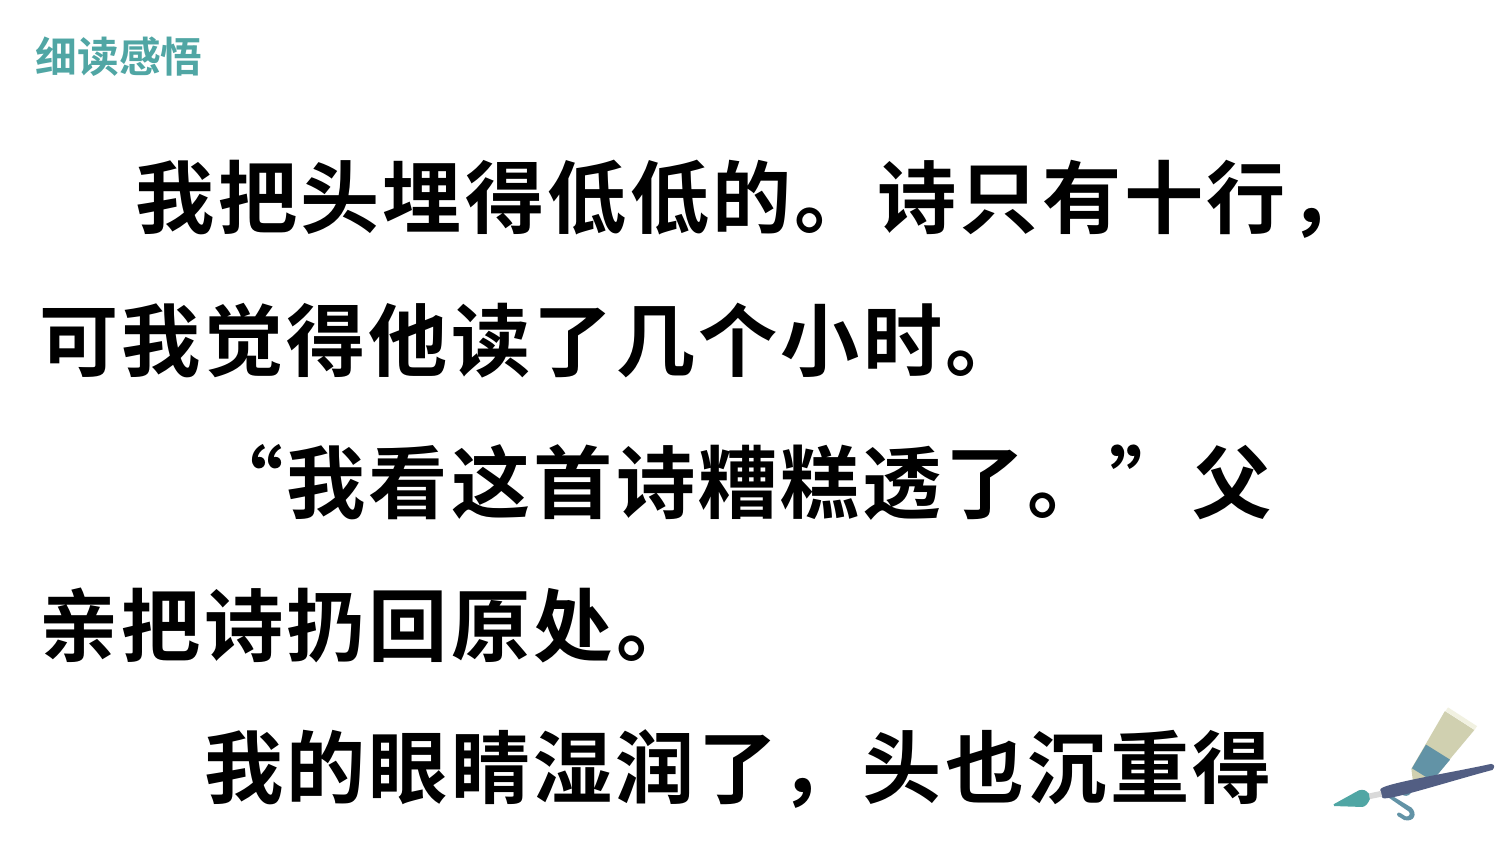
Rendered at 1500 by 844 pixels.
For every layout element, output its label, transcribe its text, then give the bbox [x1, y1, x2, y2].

list 我把头埋得低低的。诗只有十行，可我觉得他读了几个小时。 “我看这首诗糟糕透了。”父亲把诗扔回原处。 我的眼睛湿润了，头也沉重得抬不起来。 “亲爱的，我真不懂你这是什么意思！”母亲嚷道，“这不是在你的公司里。巴迪还是个孩子，这是他写的第一首诗。他需要鼓励。” “我不明白，”父亲并不退让，“难道世界上糟糕的诗还不够多么？” [0, 95, 1359, 844]
text_box 细读感悟 [24, 25, 261, 87]
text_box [1358, 708, 1481, 844]
